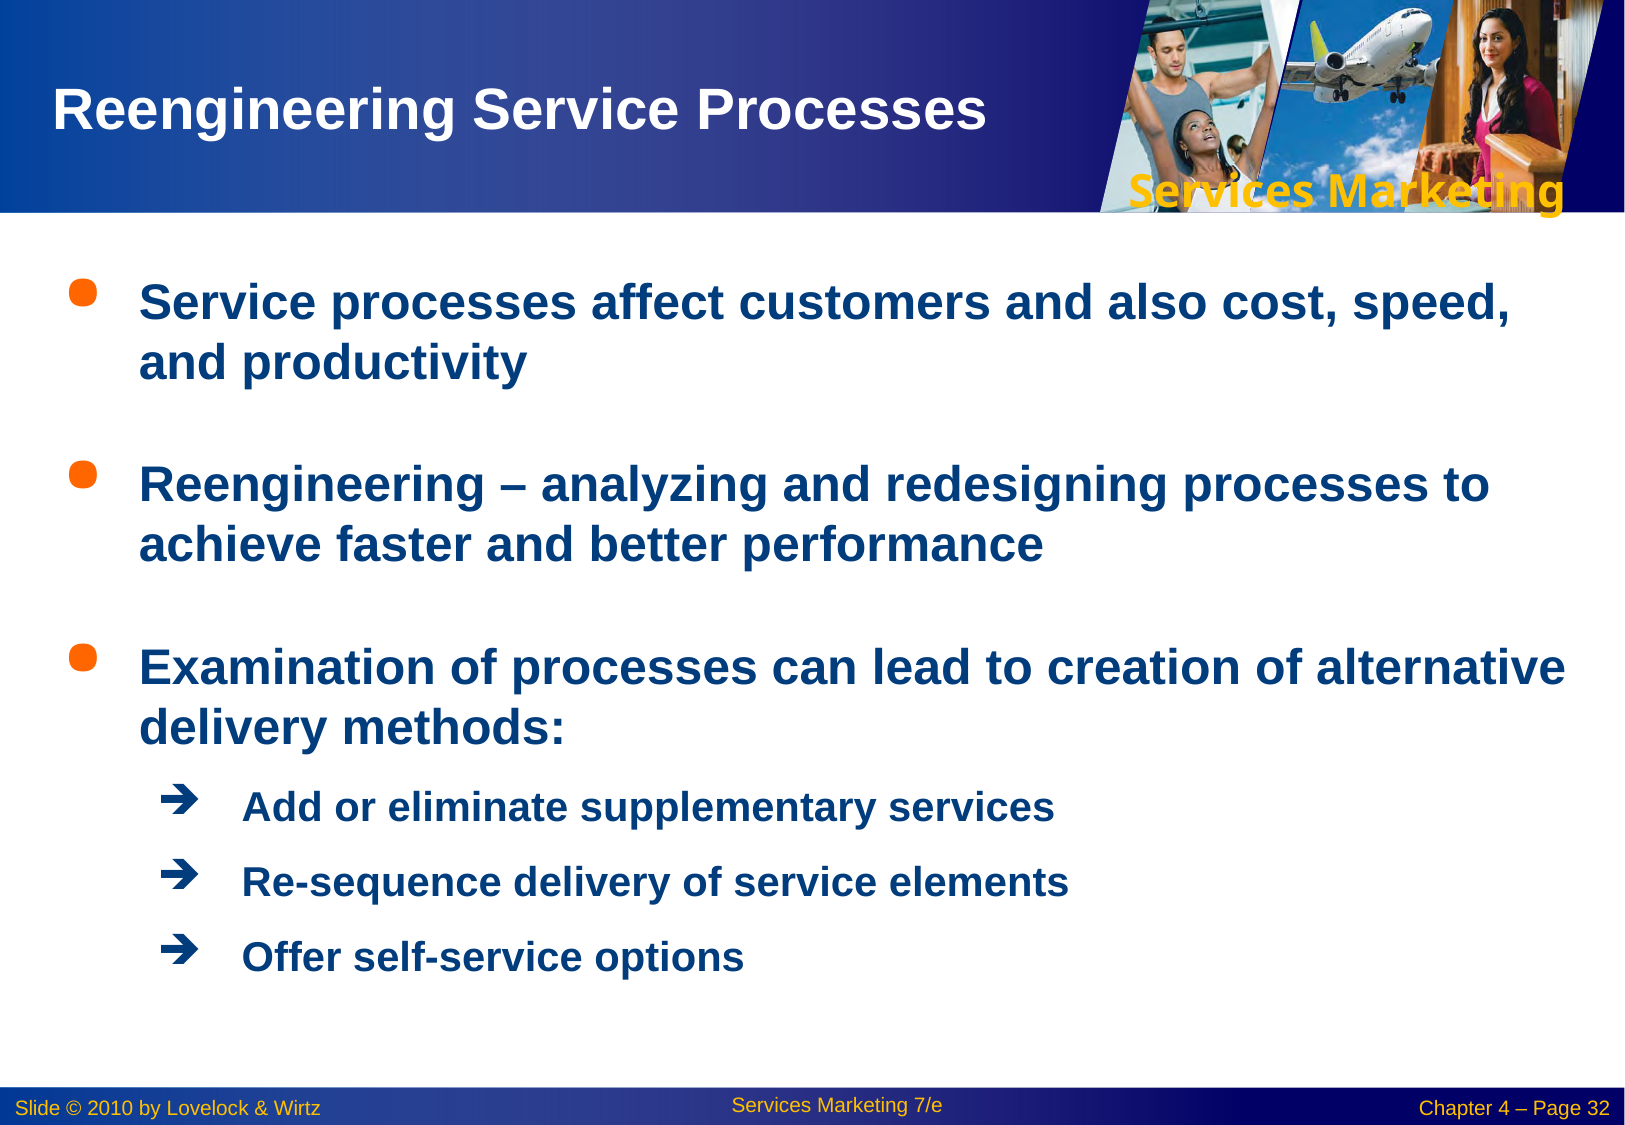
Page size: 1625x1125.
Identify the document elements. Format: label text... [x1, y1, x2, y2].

picture [1162, 186, 1172, 192]
picture [1546, 187, 1556, 202]
picture [1100, 0, 1604, 213]
list Service processes affect customers and also cost, speed, and productivity Reengineering – analyzing and redesigning processes to achieve faster and better performance Examination of processes can lead to creation of alternative delivery methods: Add or eliminate supplementary services Re-sequence delivery of service elements Offer self-service options [49, 261, 1588, 1051]
title Reengineering Service Processes [36, 37, 1088, 176]
